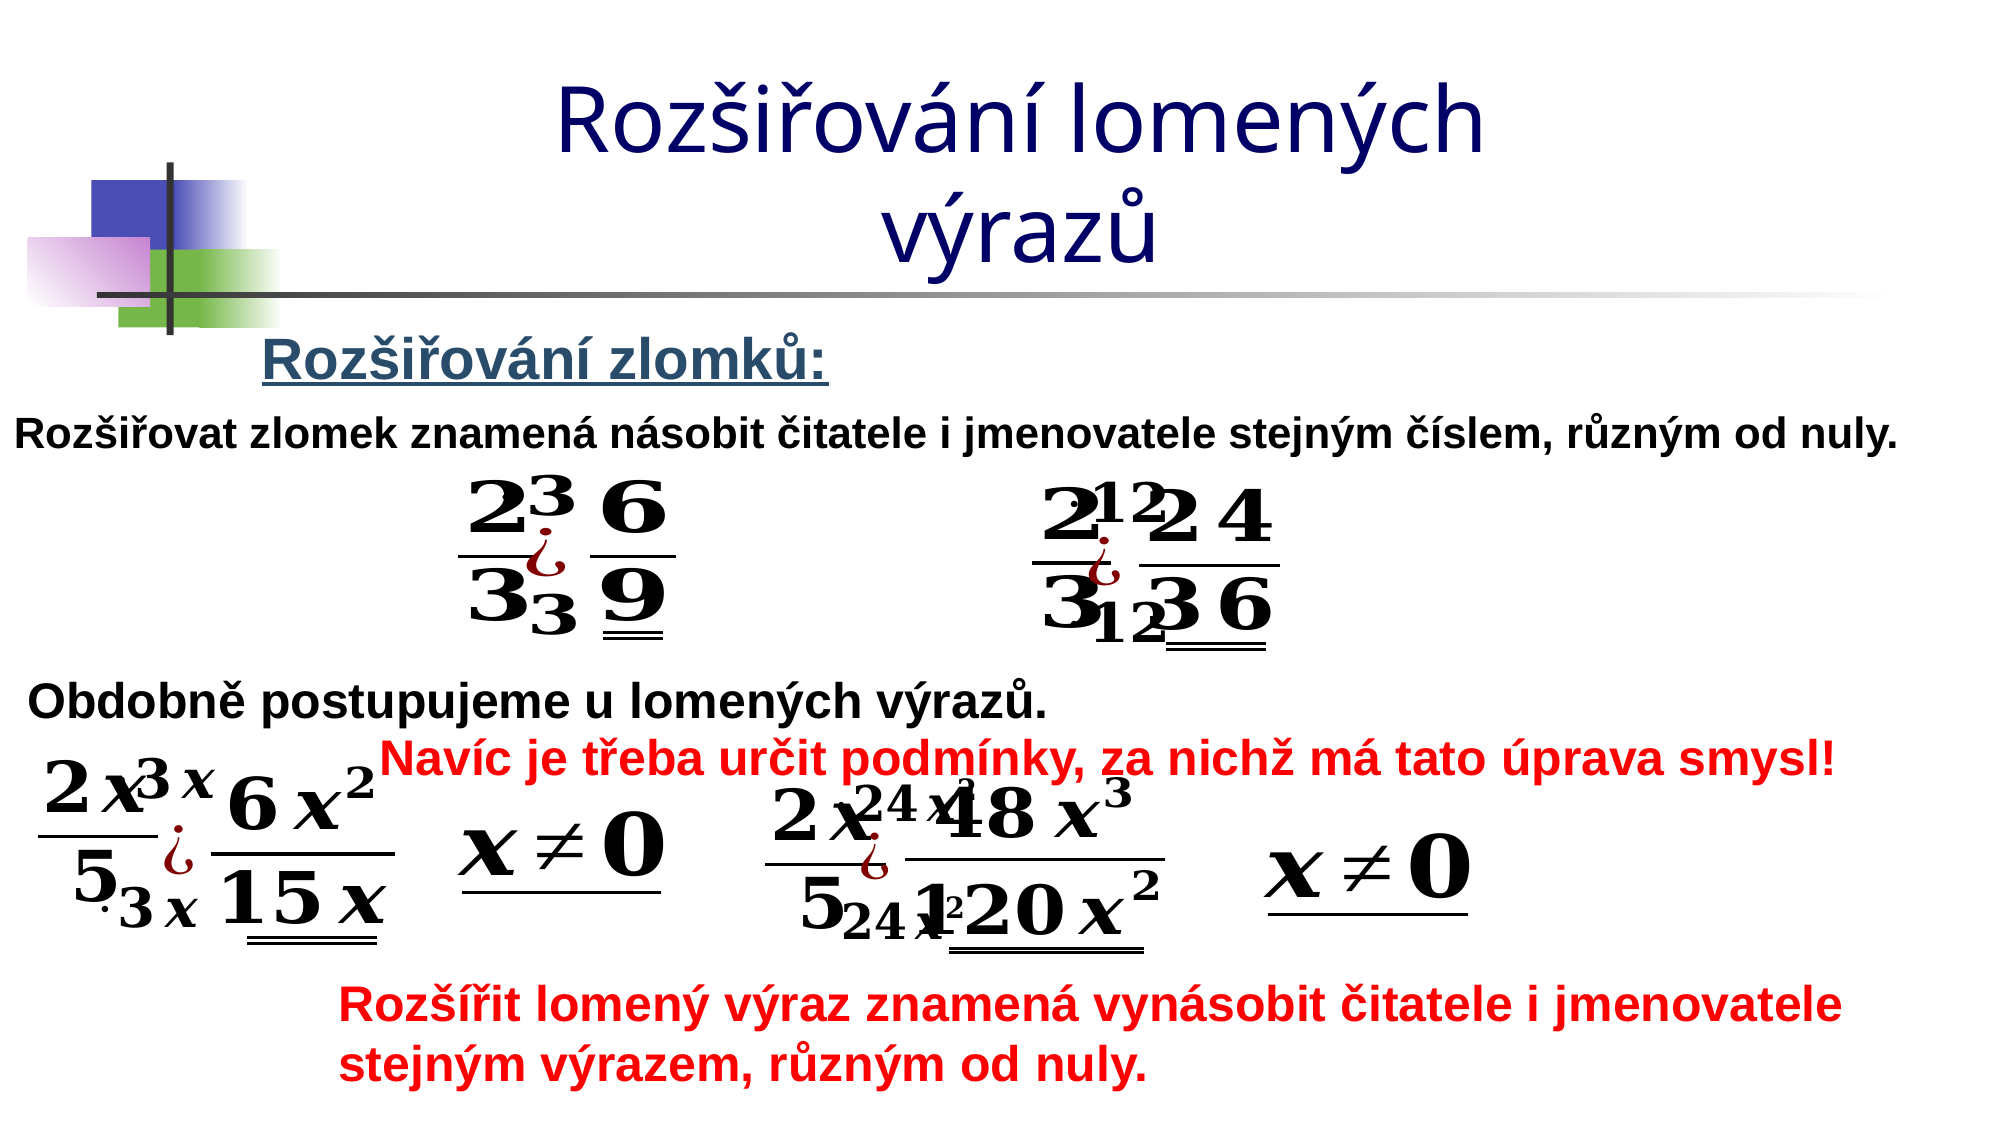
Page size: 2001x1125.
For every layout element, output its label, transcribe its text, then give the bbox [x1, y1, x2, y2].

text_box Rozšířit lomený výraz znamená vynásobit čitatele i jmenovatele stejným výrazem, různým od nuly. [323, 964, 1874, 1100]
text_box Navíc je třeba určit podmínky, za nichž má tato úprava smysl! [364, 717, 1854, 793]
title Rozšiřování lomených výrazů [416, 113, 1627, 228]
text_box Obdobně postupujeme u lomených výrazů. [12, 661, 1083, 736]
text_box Rozšiřovat zlomek znamená násobit čitatele i jmenovatele stejným číslem, různým od nuly. [0, 397, 1998, 465]
text_box Rozšiřování zlomků: [246, 314, 871, 397]
